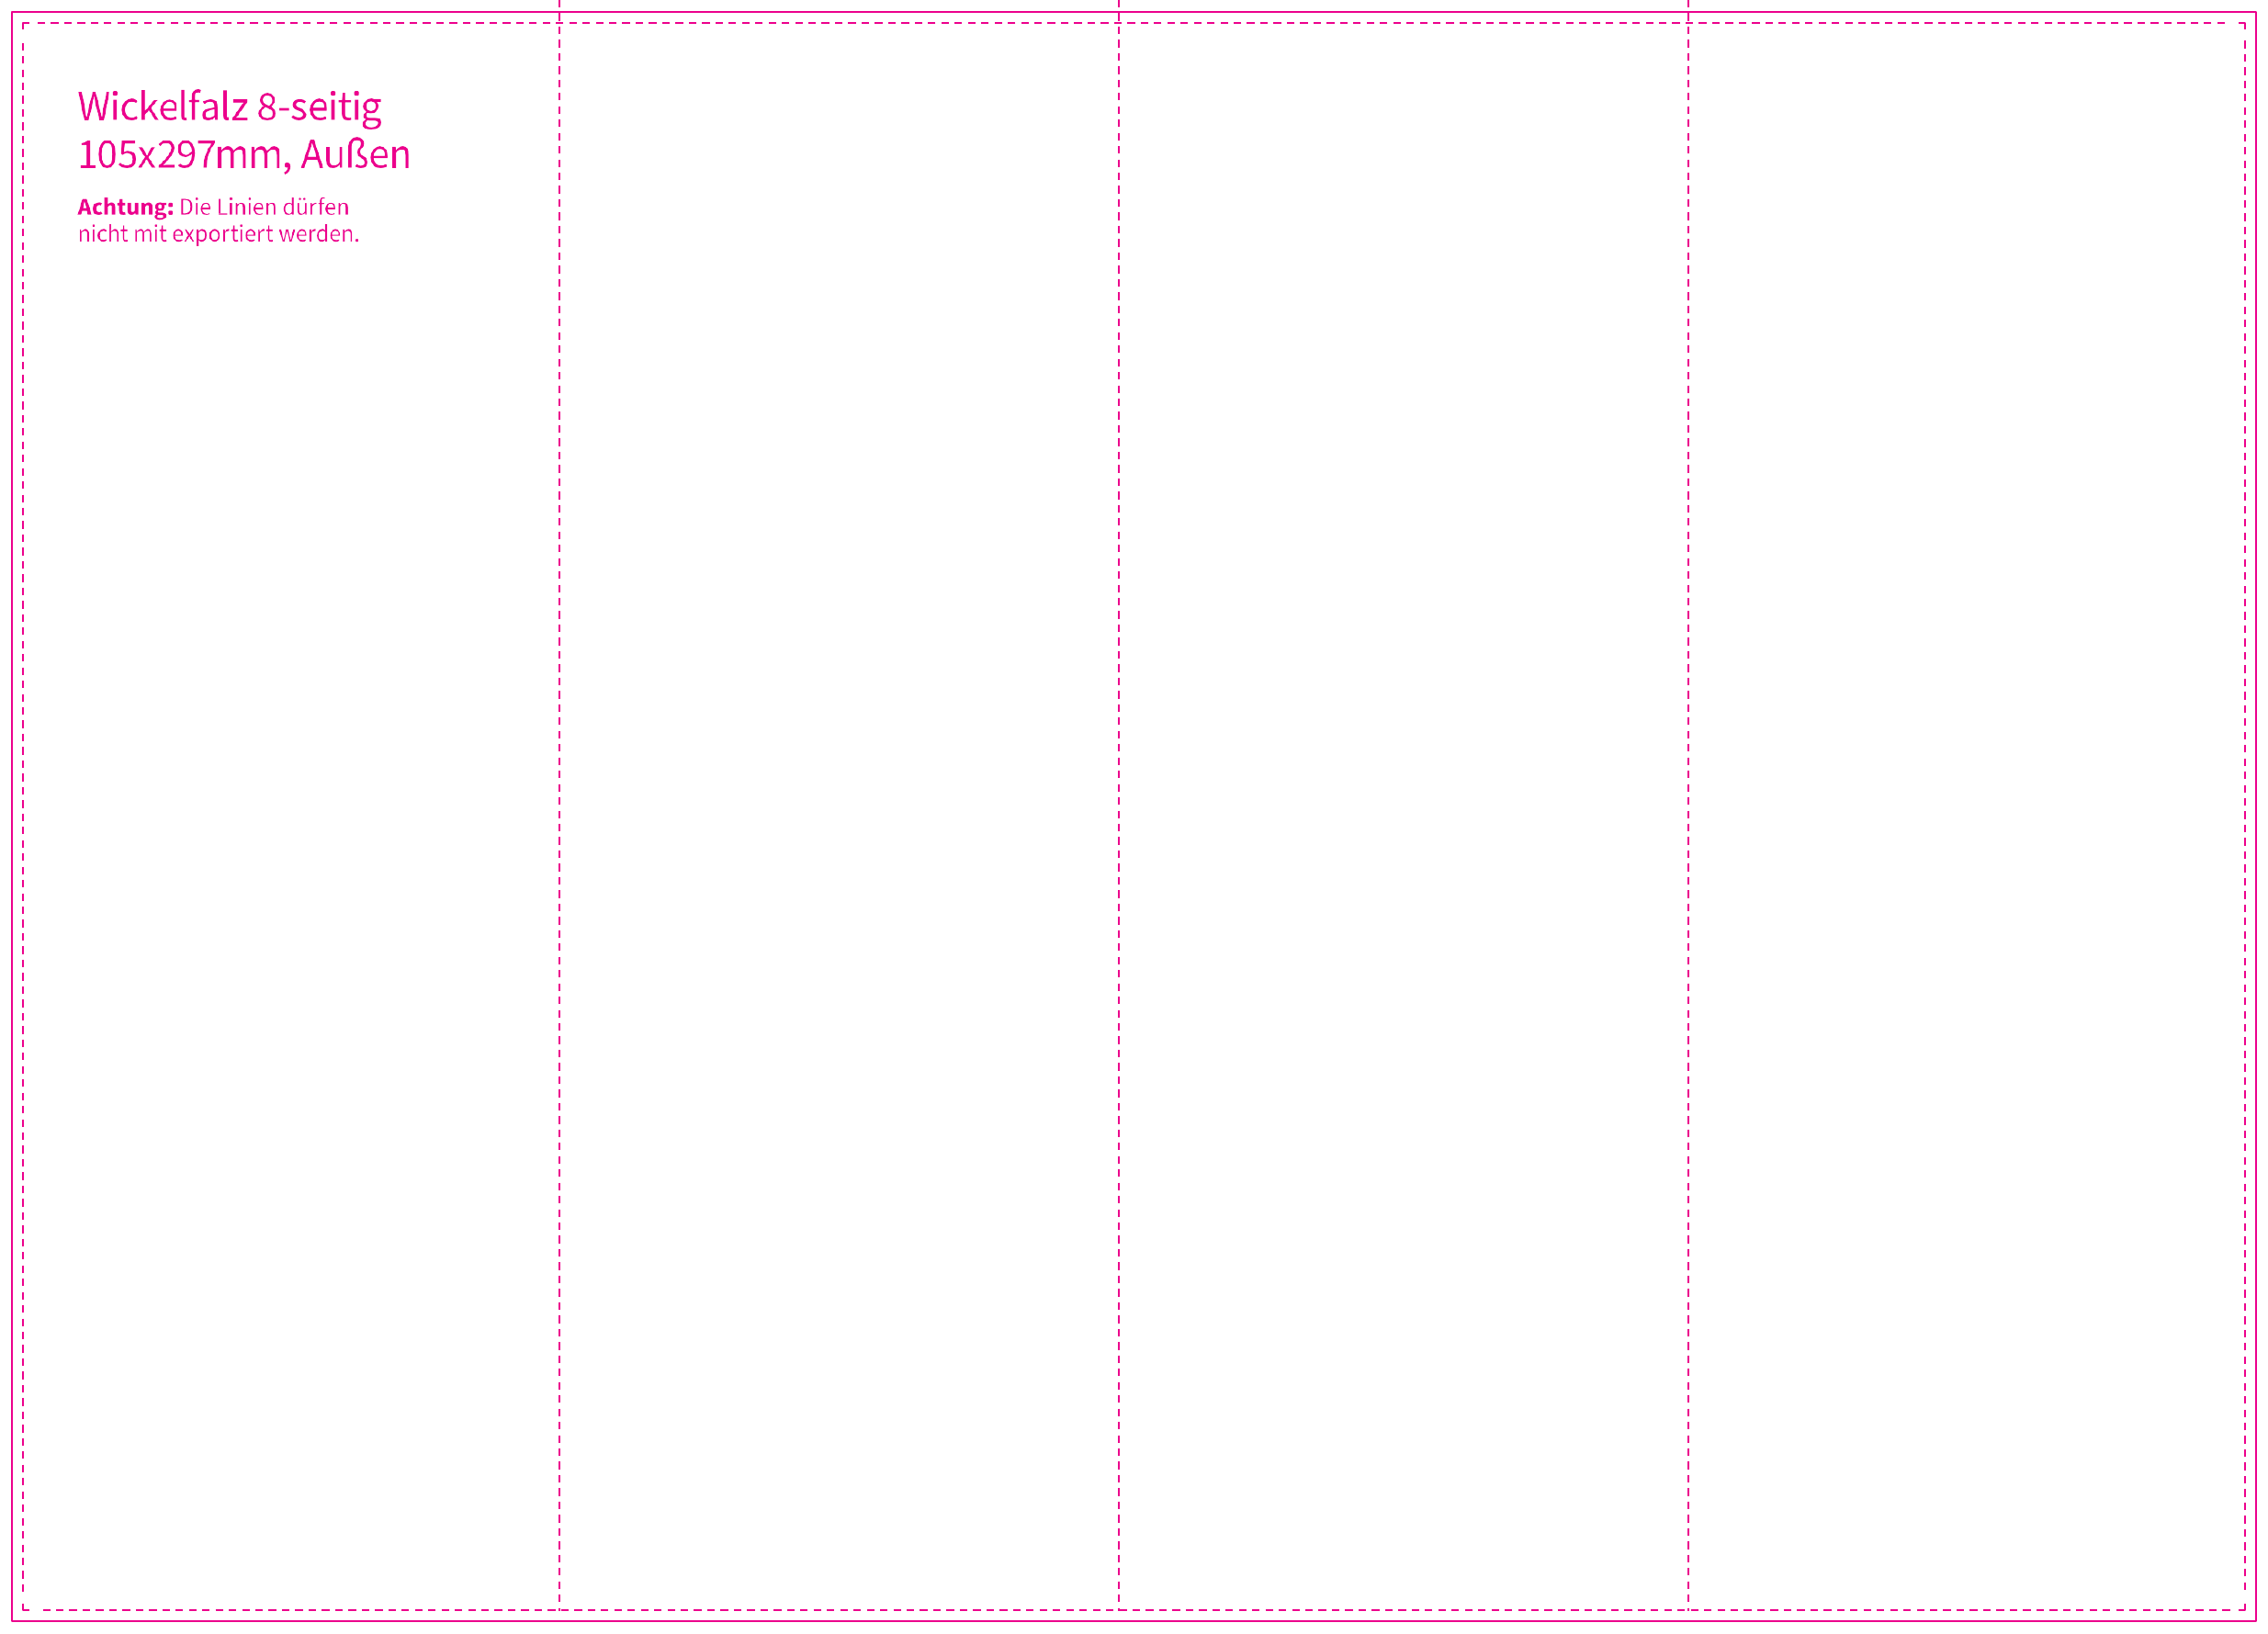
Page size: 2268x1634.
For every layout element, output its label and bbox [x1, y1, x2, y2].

text_box [80, 140, 291, 175]
text_box [78, 89, 248, 121]
text_box [2238, 22, 2245, 29]
text_box [300, 137, 409, 169]
text_box [77, 197, 358, 246]
text_box [258, 90, 382, 130]
text_box [22, 1603, 29, 1610]
text_box [2238, 1603, 2245, 1610]
text_box [22, 22, 29, 29]
